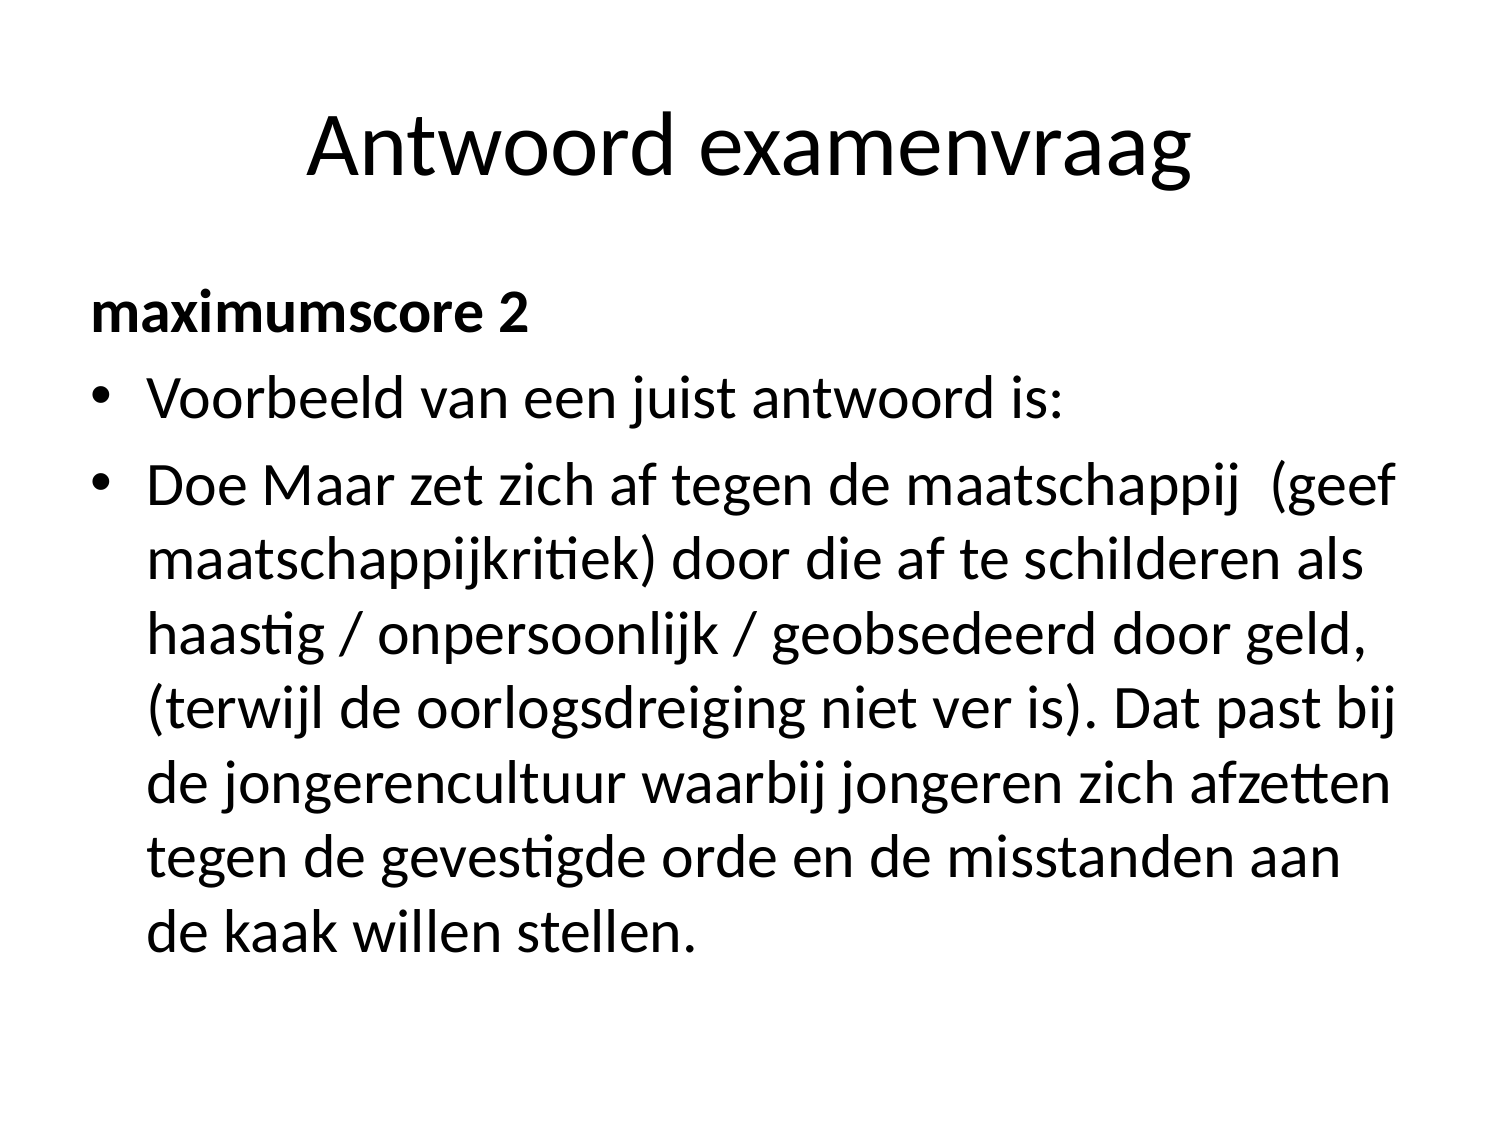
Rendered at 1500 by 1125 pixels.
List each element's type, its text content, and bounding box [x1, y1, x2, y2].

list maximumscore 2 Voorbeeld van een juist antwoord is: Doe Maar zet zich af tegen de maatschappij (geef maatschappijkritiek) door die af te schilderen als haastig / onpersoonlijk / geobsedeerd door geld, (terwijl de oorlogsdreiging niet ver is). Dat past bij de jongerencultuur waarbij jongeren zich afzetten tegen de gevestigde orde en de misstanden aan de kaak willen stellen. [75, 262, 1425, 1005]
title Antwoord examenvraag [75, 45, 1425, 233]
